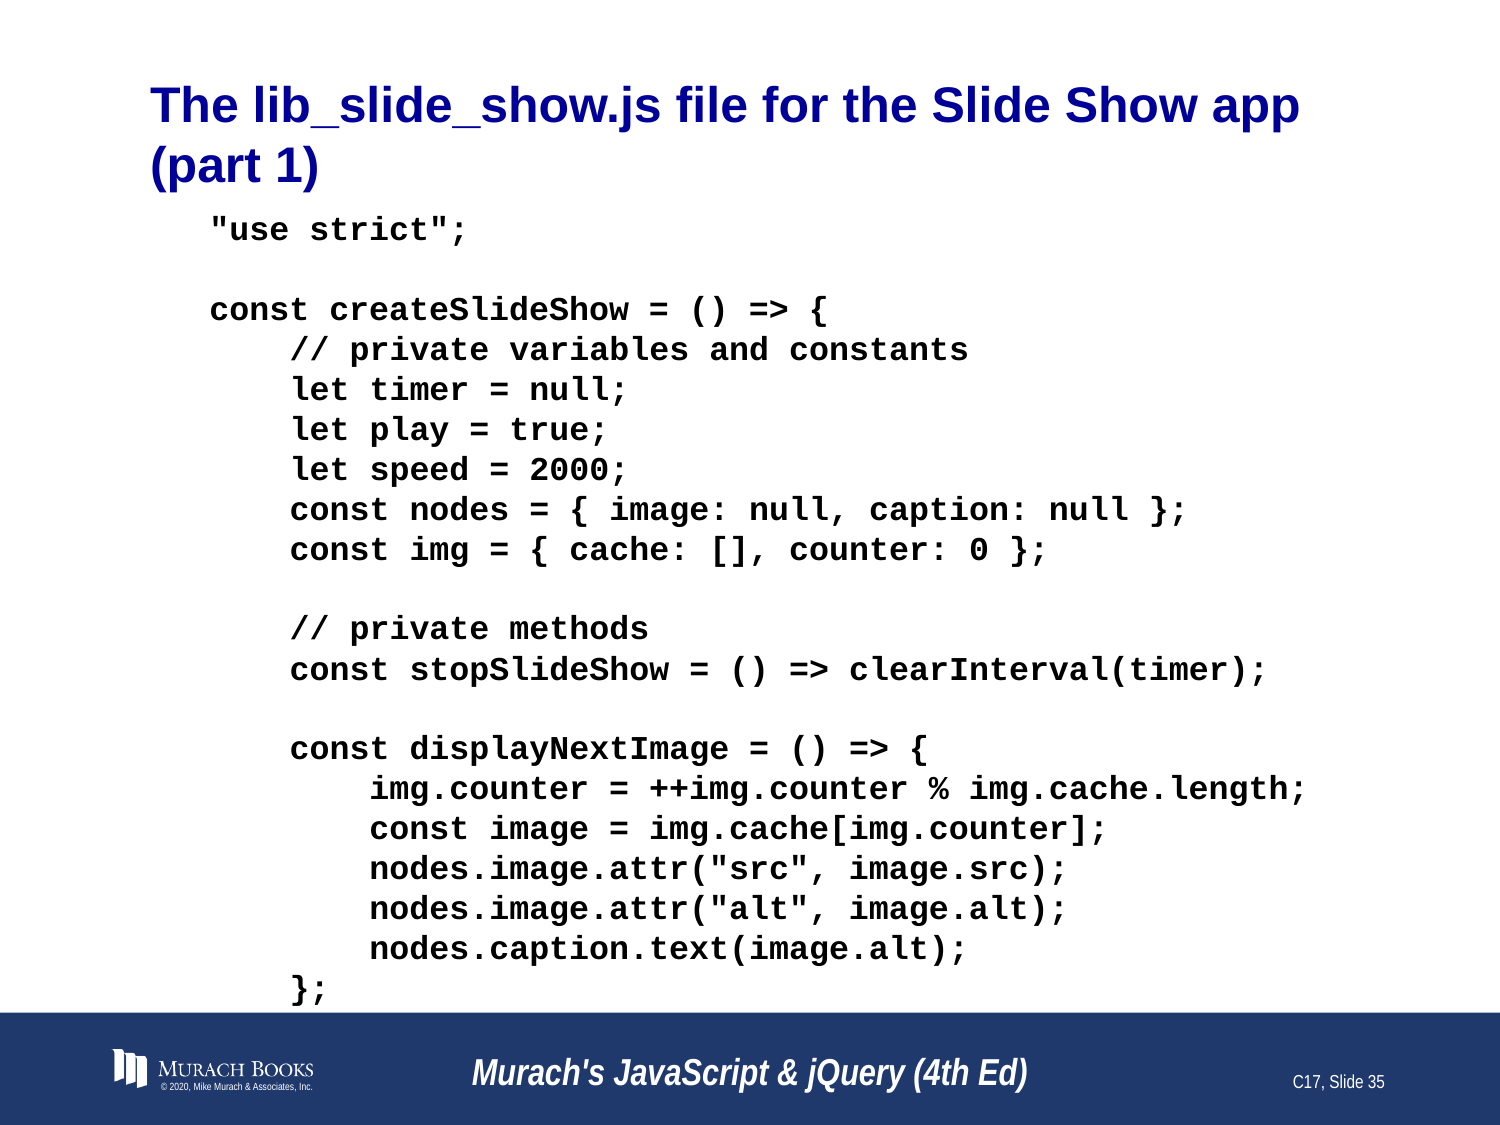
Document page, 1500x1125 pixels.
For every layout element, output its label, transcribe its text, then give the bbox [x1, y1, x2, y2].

slide_number Murach's JavaScript & jQuery (4th Ed) [463, 1025, 1050, 1100]
slide_number C17, Slide 35 [1087, 1025, 1400, 1100]
title The lib_slide_show.js file for the Slide Show app (part 1) [150, 72, 1350, 194]
list "use strict"; const createSlideShow = () => { // private variables and constants let timer = null; let play = true; let speed = 2000; const nodes = { image: null, caption: null }; const img = { cache: [], counter: 0 }; // private methods const stopSlideShow = () => clearInterval(timer); const displayNextImage = () => { img.counter = ++img.counter % img.cache.length; const image = img.cache[img.counter]; nodes.image.attr("src", image.src); nodes.image.attr("alt", image.alt); nodes.caption.text(image.alt); }; [137, 200, 1350, 1000]
footer © 2020, Mike Murach & Associates, Inc. [12, 1025, 463, 1100]
